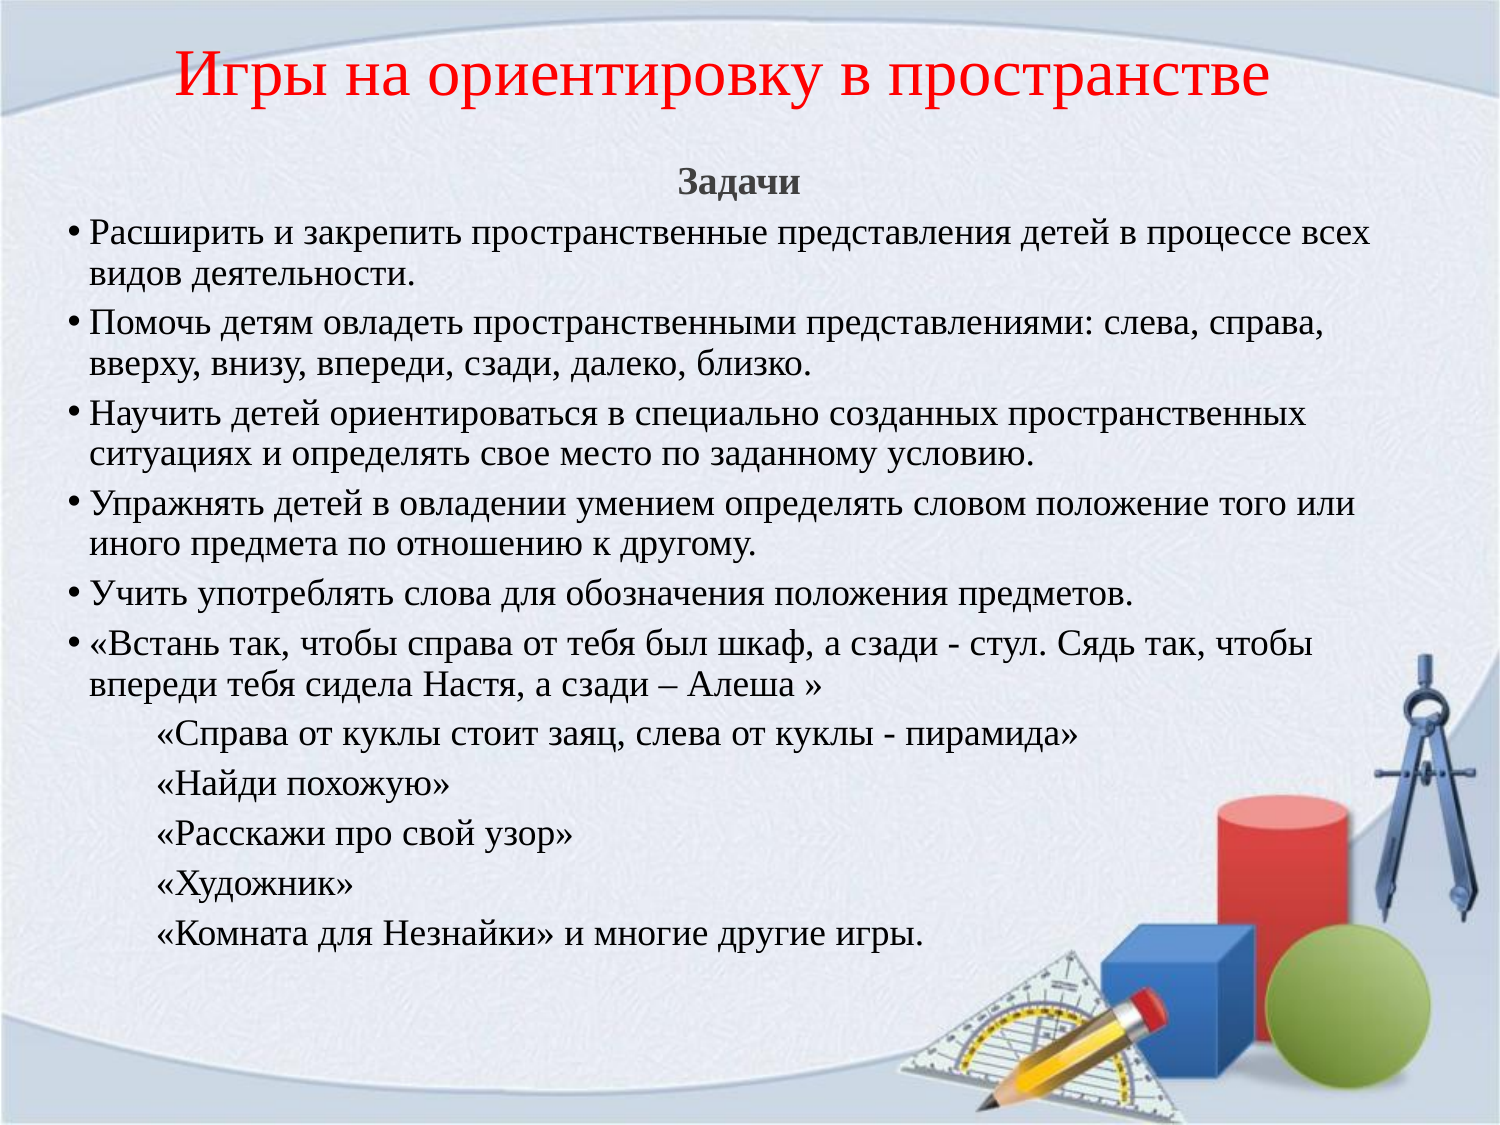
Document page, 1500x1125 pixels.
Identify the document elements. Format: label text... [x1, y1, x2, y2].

picture [0, 0, 1500, 1125]
text_box Игры на ориентировку в пространстве [100, 30, 1348, 108]
text_box Задачи Расширить и закрепить пространственные представления детей в процессе всех видов деятельности. Помочь детям овладеть пространственными представлениями: слева, справа, вверху, внизу, впереди, сзади, далеко, близко. Научить детей ориентироваться в специально созданных пространственных ситуациях и определять свое место по заданному условию. Упражнять детей в овладении умением определять словом положение того или иного предмета по отношению к другому. Учить употреблять слова для обозначения положения предметов. «Встань так, чтобы справа от тебя был шкаф, а сзади - стул. Сядь так, чтобы впереди тебя сидела Настя, а сзади – Алеша » «Справа от куклы стоит заяц, слева от куклы - пирамида» «Найди похожую» «Расскажи про свой узор» «Художник» «Комната для Незнайки» и многие другие игры. [53, 125, 1403, 988]
